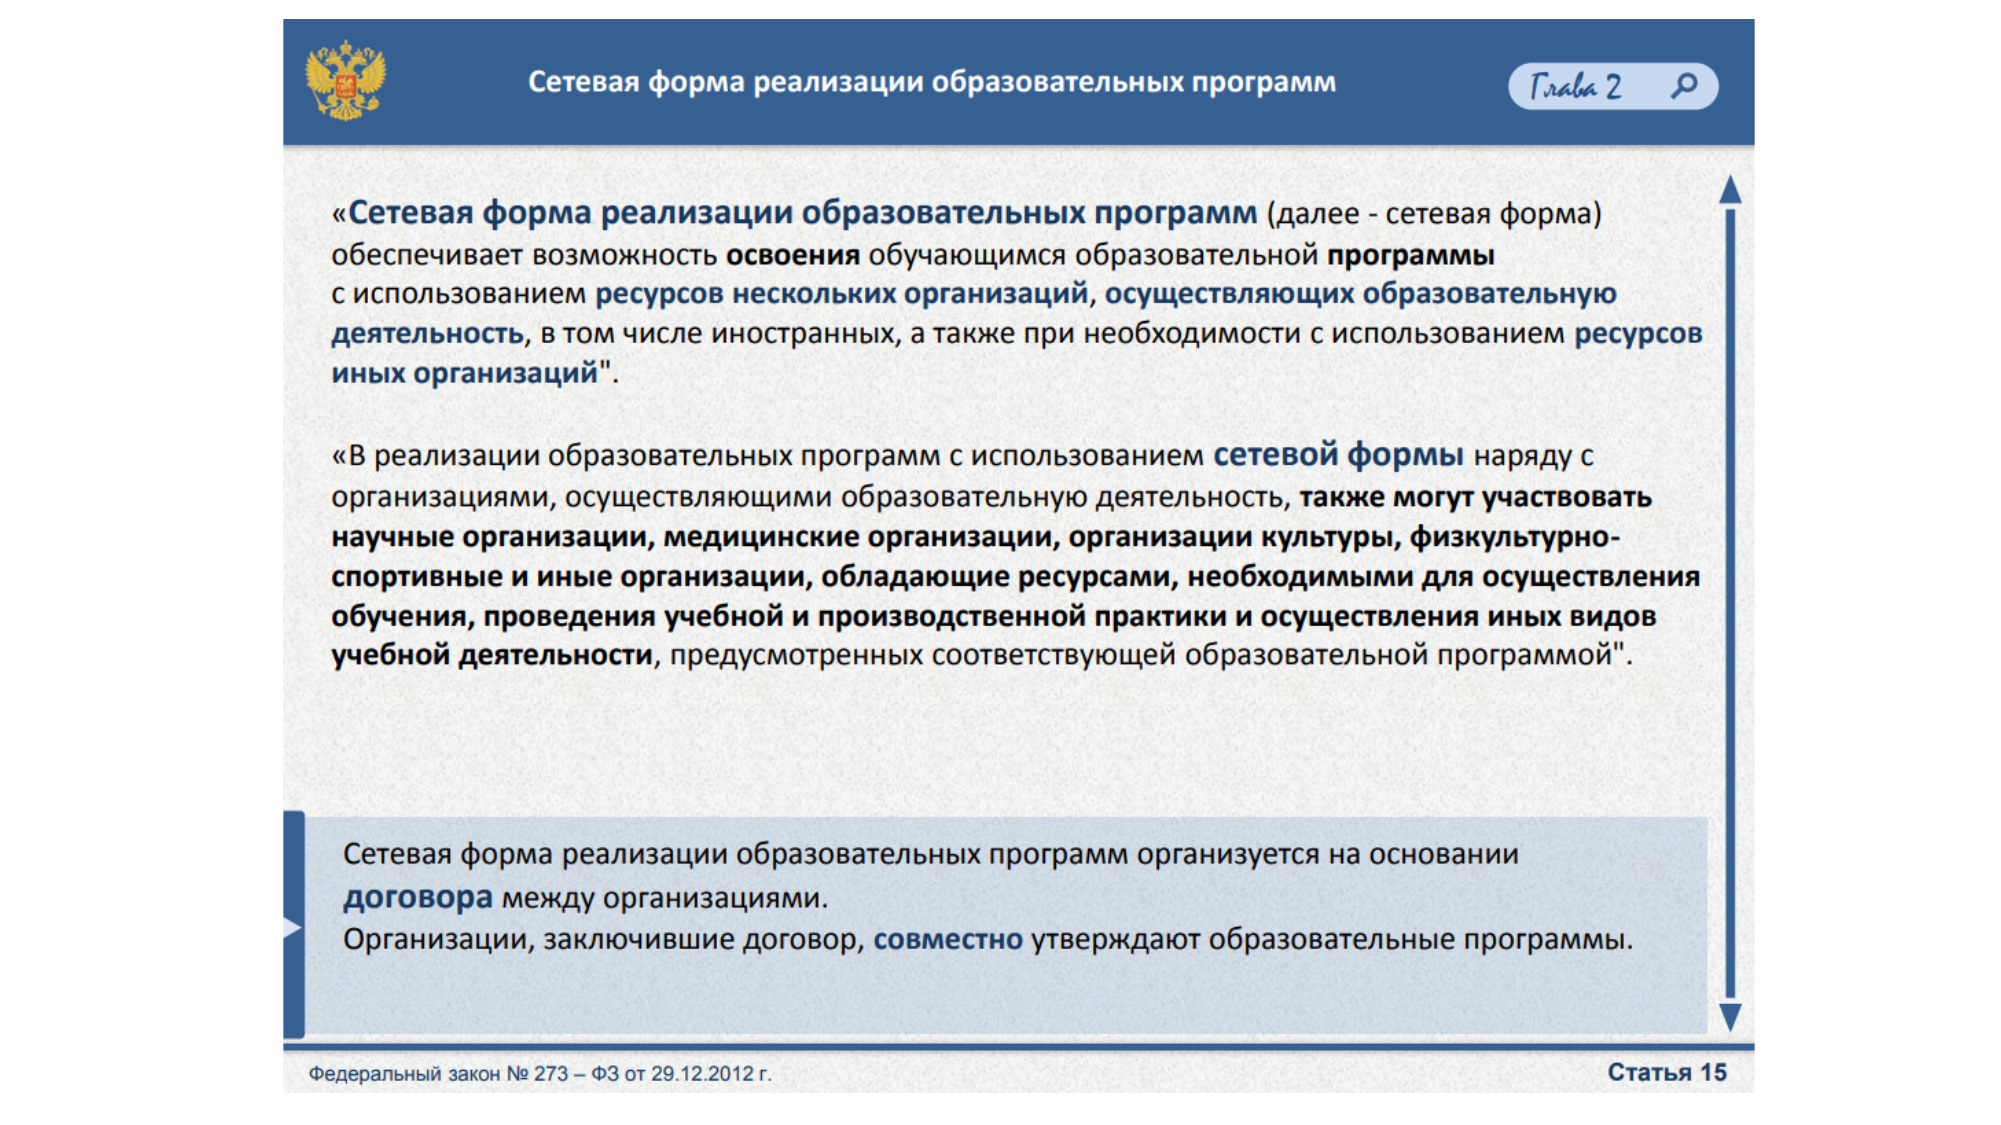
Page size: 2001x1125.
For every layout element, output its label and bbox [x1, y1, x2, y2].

picture [283, 19, 1755, 1093]
